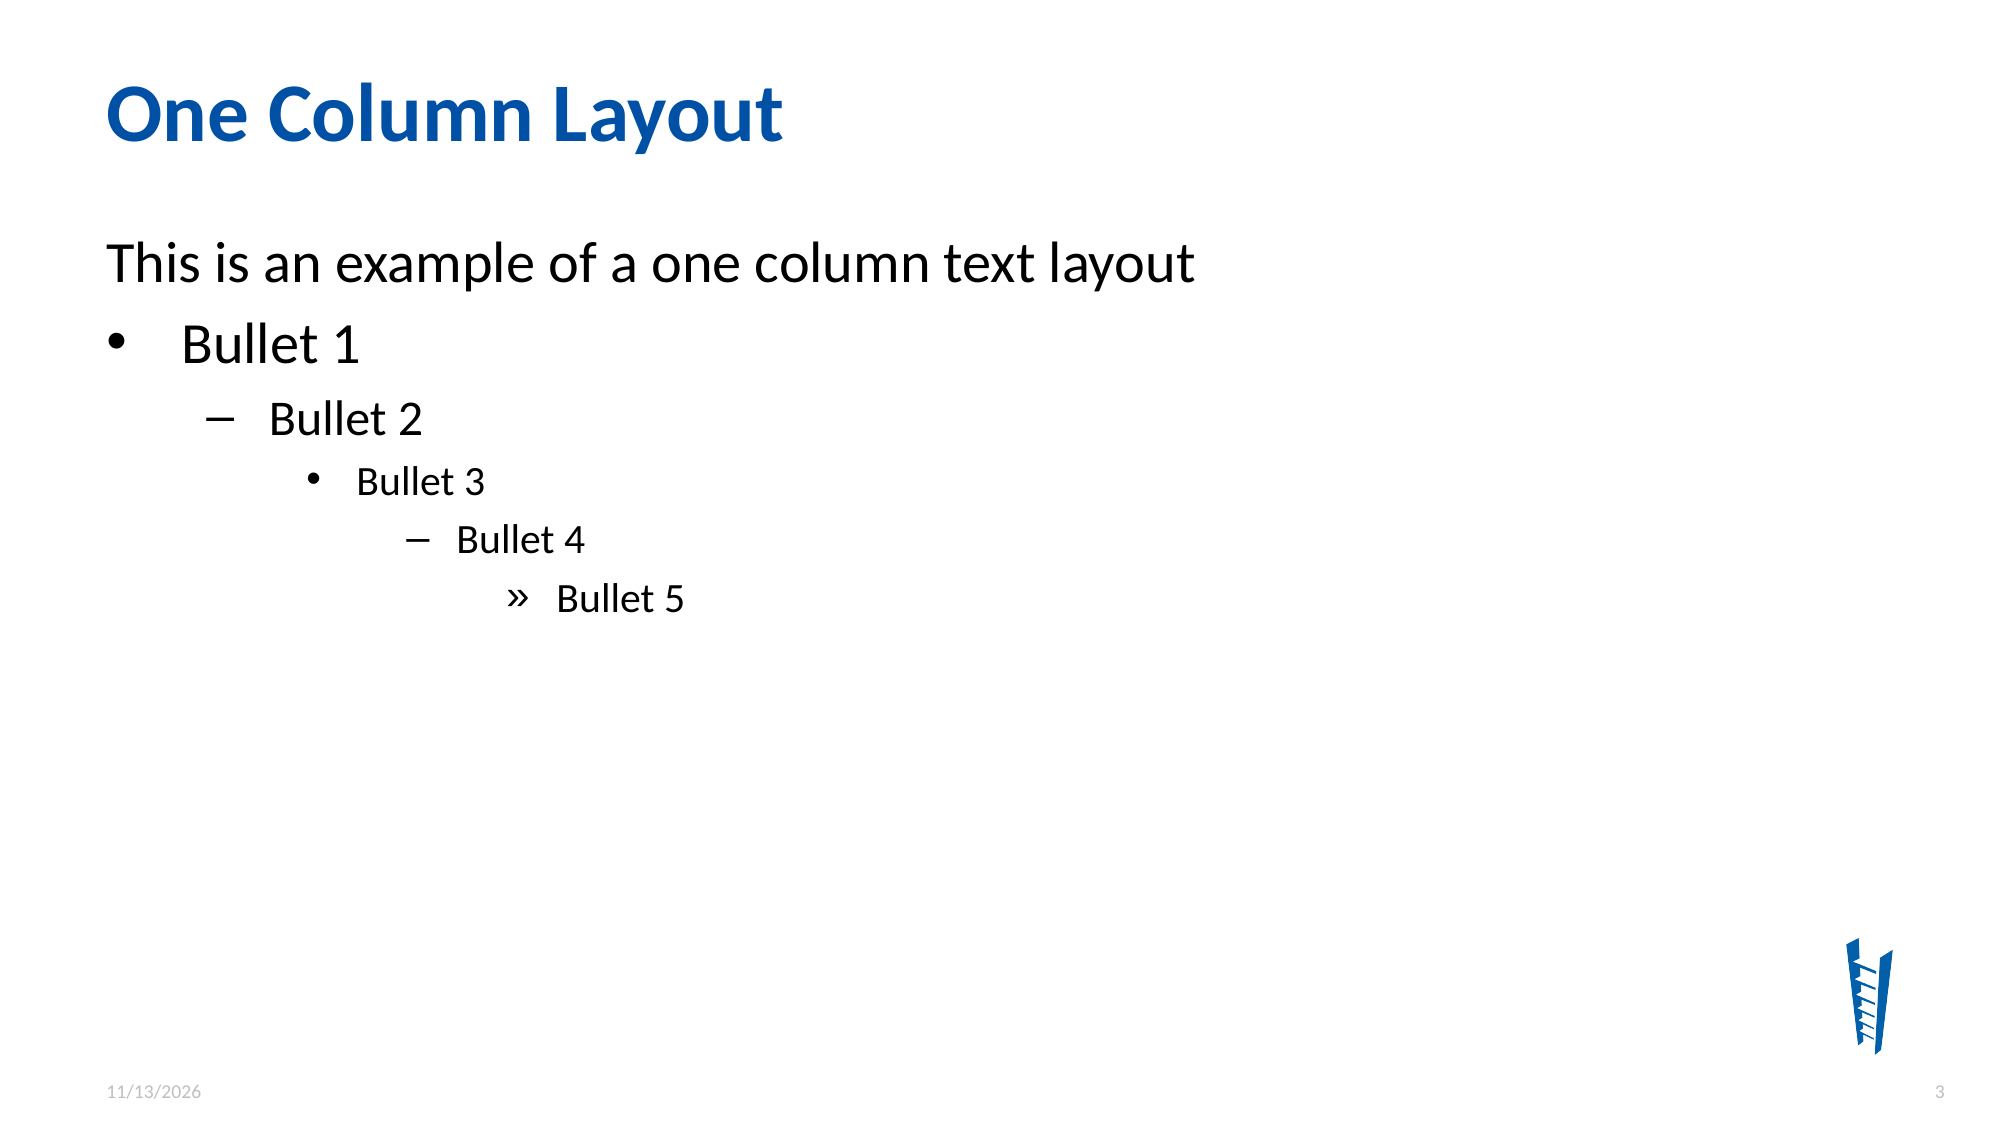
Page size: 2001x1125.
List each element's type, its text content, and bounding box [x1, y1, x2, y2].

list This is an example of a one column text layout Bullet 1 Bullet 2 Bullet 3 Bullet 4 Bullet 5 [106, 216, 1913, 994]
picture [1846, 994, 1893, 1055]
title One Column Layout [106, 44, 1913, 171]
